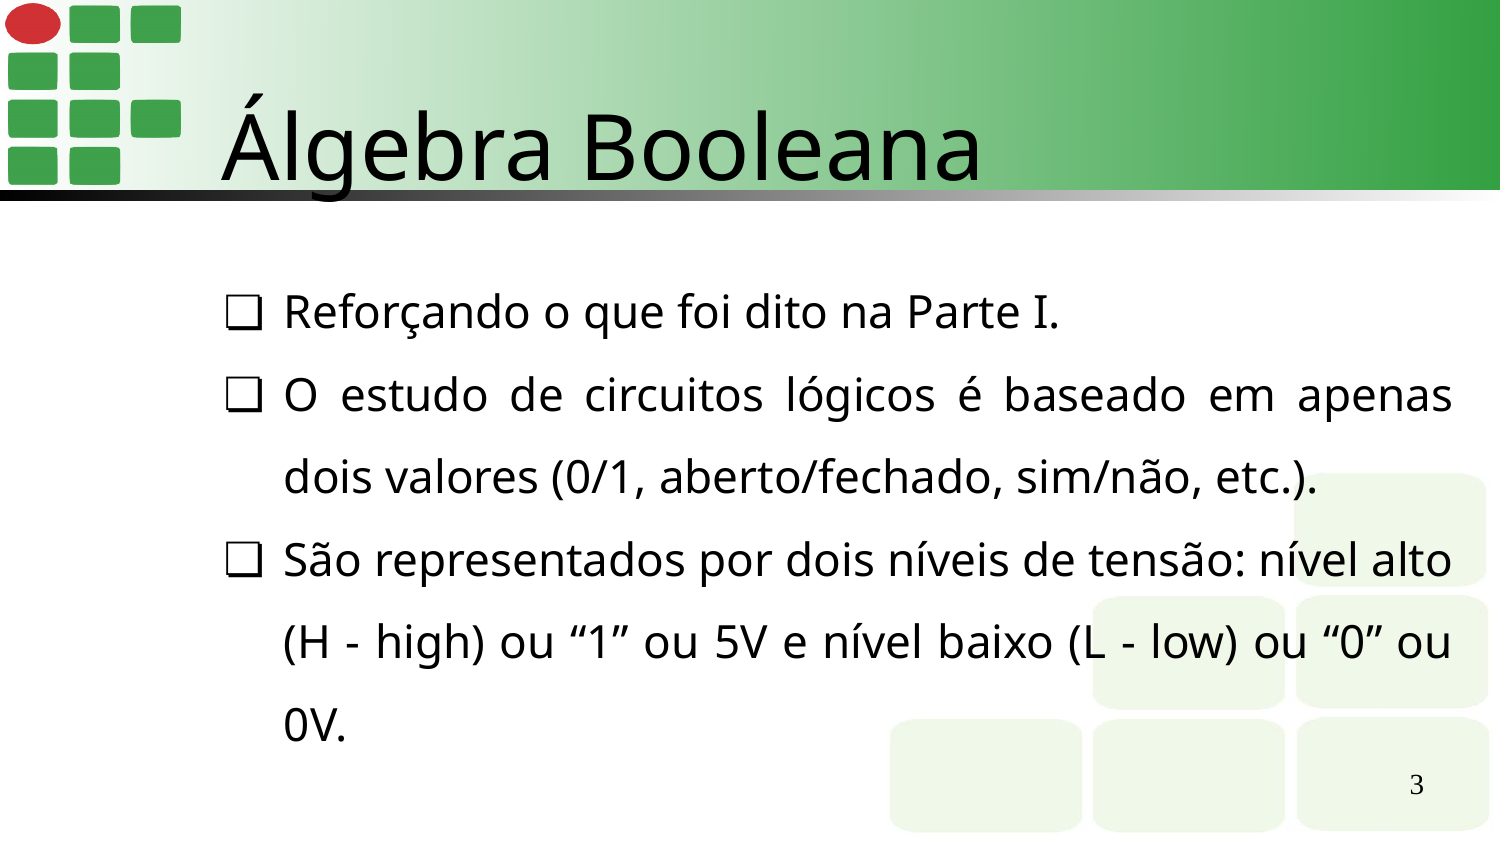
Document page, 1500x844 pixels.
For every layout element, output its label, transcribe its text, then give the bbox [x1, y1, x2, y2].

slide_number ‹#› [1075, 768, 1425, 827]
text_box Reforçando o que foi dito na Parte I. O estudo de circuitos lógicos é baseado em apenas dois valores (0/1, aberto/fechado, sim/não, etc.). São representados por dois níveis de tensão: nível alto (H - high) ou “1” ou 5V e nível baixo (L - low) ou “0” ou 0V. [193, 248, 1469, 769]
picture [803, 441, 1495, 835]
picture [5, 3, 181, 185]
text_box Álgebra Booleana [206, 26, 1468, 207]
